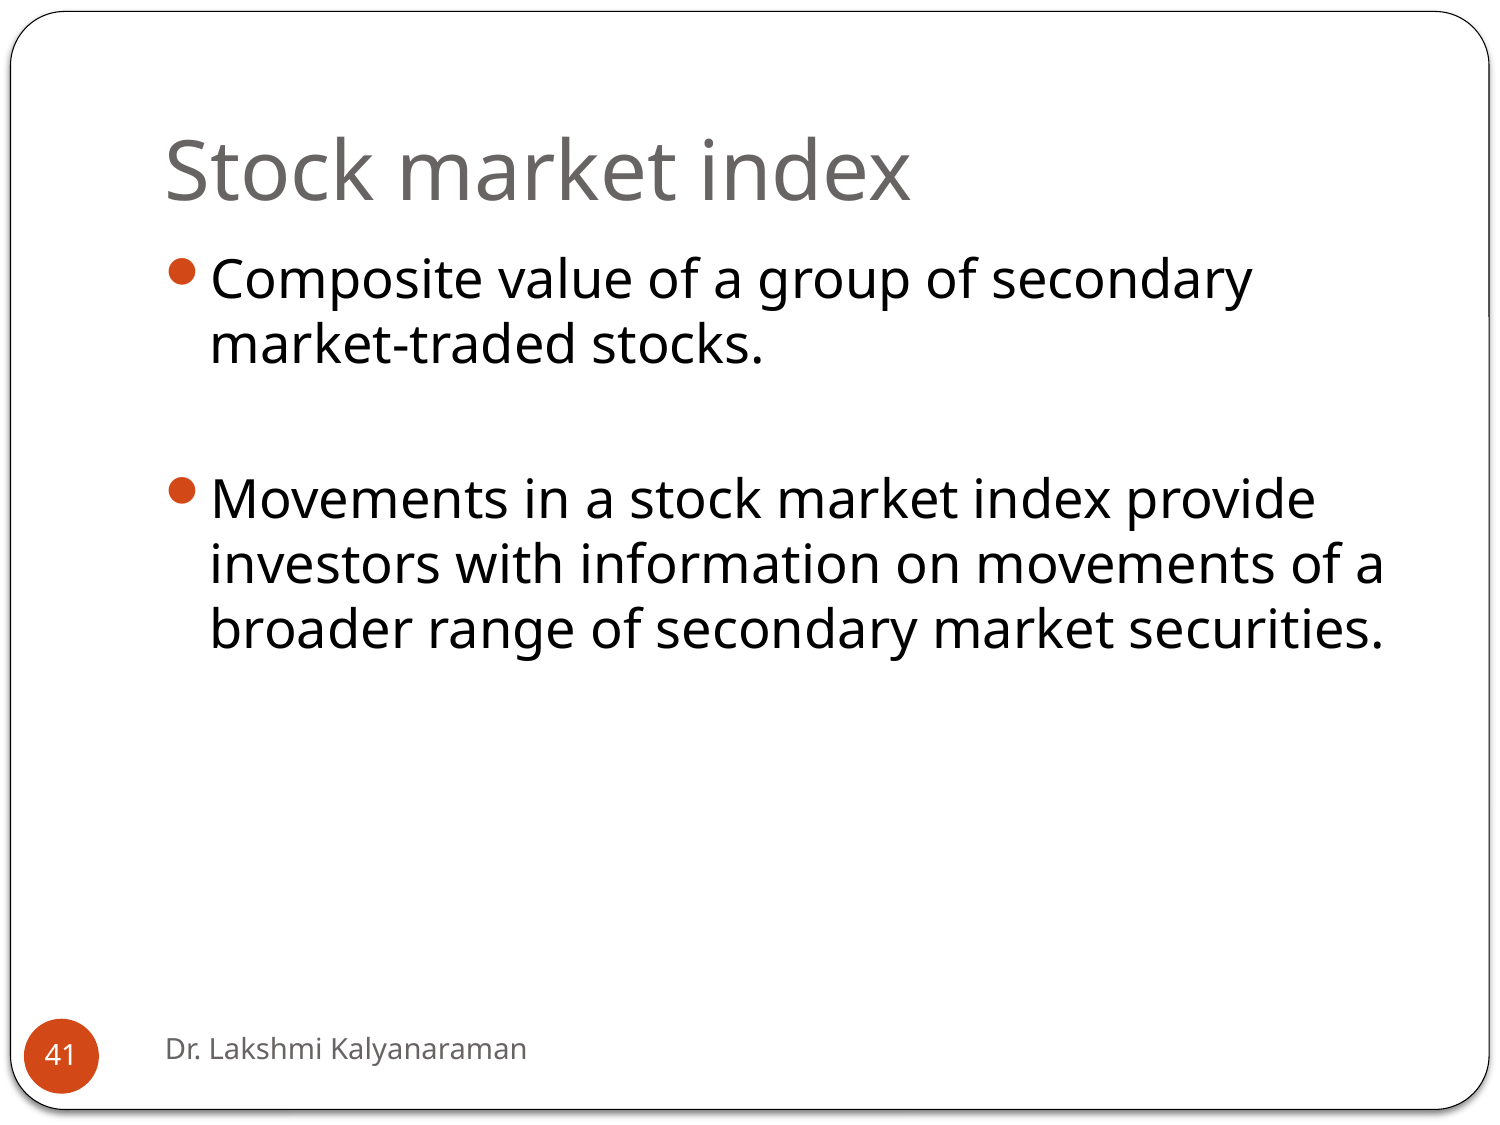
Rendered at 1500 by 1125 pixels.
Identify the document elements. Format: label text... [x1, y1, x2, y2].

list Composite value of a group of secondary market-traded stocks. Movements in a stock market index provide investors with information on movements of a broader range of secondary market securities. [150, 237, 1425, 988]
footer Dr. Lakshmi Kalyanaraman [150, 1012, 800, 1088]
title Stock market index [150, 45, 1425, 233]
slide_number 41 [23, 1018, 99, 1094]
